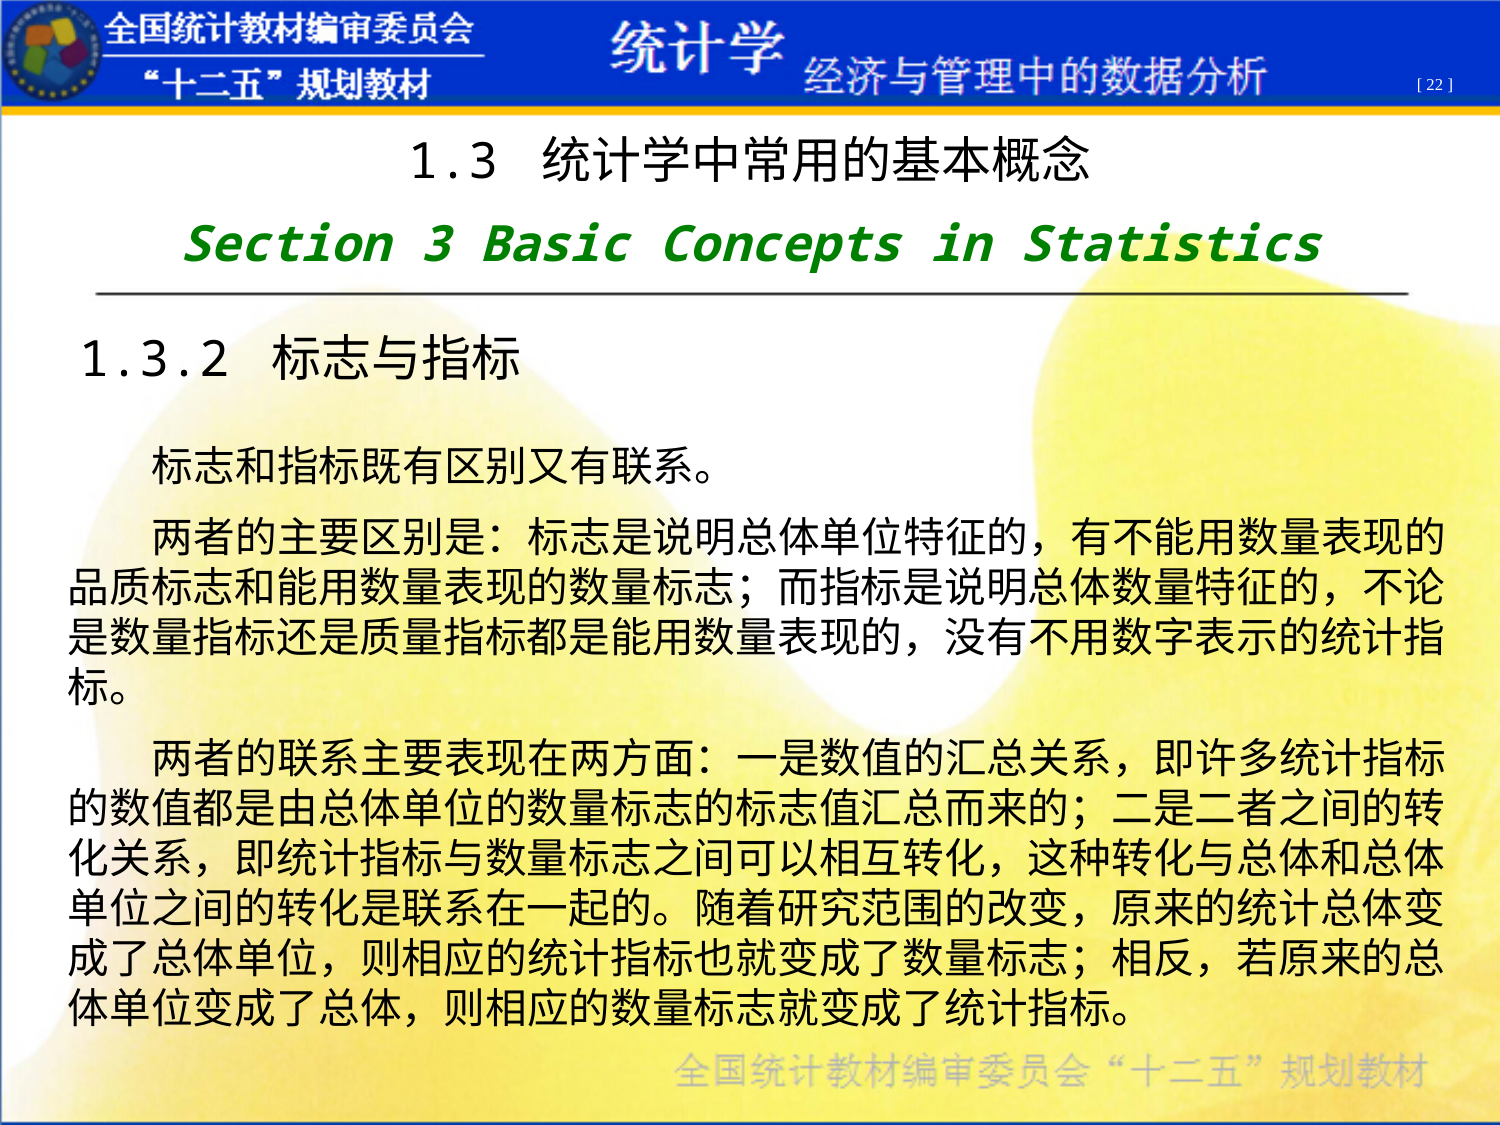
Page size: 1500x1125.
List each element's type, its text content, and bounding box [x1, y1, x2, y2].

text_box 1.3.2 标志与指标 [64, 319, 1447, 394]
text_box 标志和指标既有区别又有联系。 两者的主要区别是：标志是说明总体单位特征的，有不能用数量表现的品质标志和能用数量表现的数量标志；而指标是说明总体数量特征的，不论是数量指标还是质量指标都是能用数量表现的，没有不用数字表示的统计指标。 两者的联系主要表现在两方面：一是数值的汇总关系，即许多统计指标的数值都是由总体单位的数量标志的标志值汇总而来的；二是二者之间的转化关系，即统计指标与数量标志之间可以相互转化，这种转化与总体和总体单位之间的转化是联系在一起的。随着研究范围的改变，原来的统计总体变成了总体单位，则相应的统计指标也就变成了数量标志；相反，若原来的总体单位变成了总体，则相应的数量标志就变成了统计指标。 [53, 432, 1471, 1040]
text_box [ 22 ] [1364, 66, 1468, 142]
text_box 1.3 统计学中常用的基本概念 [64, 121, 1436, 196]
text_box Section 3 Basic Concepts in Statistics [64, 203, 1436, 279]
picture [0, 0, 1500, 1125]
